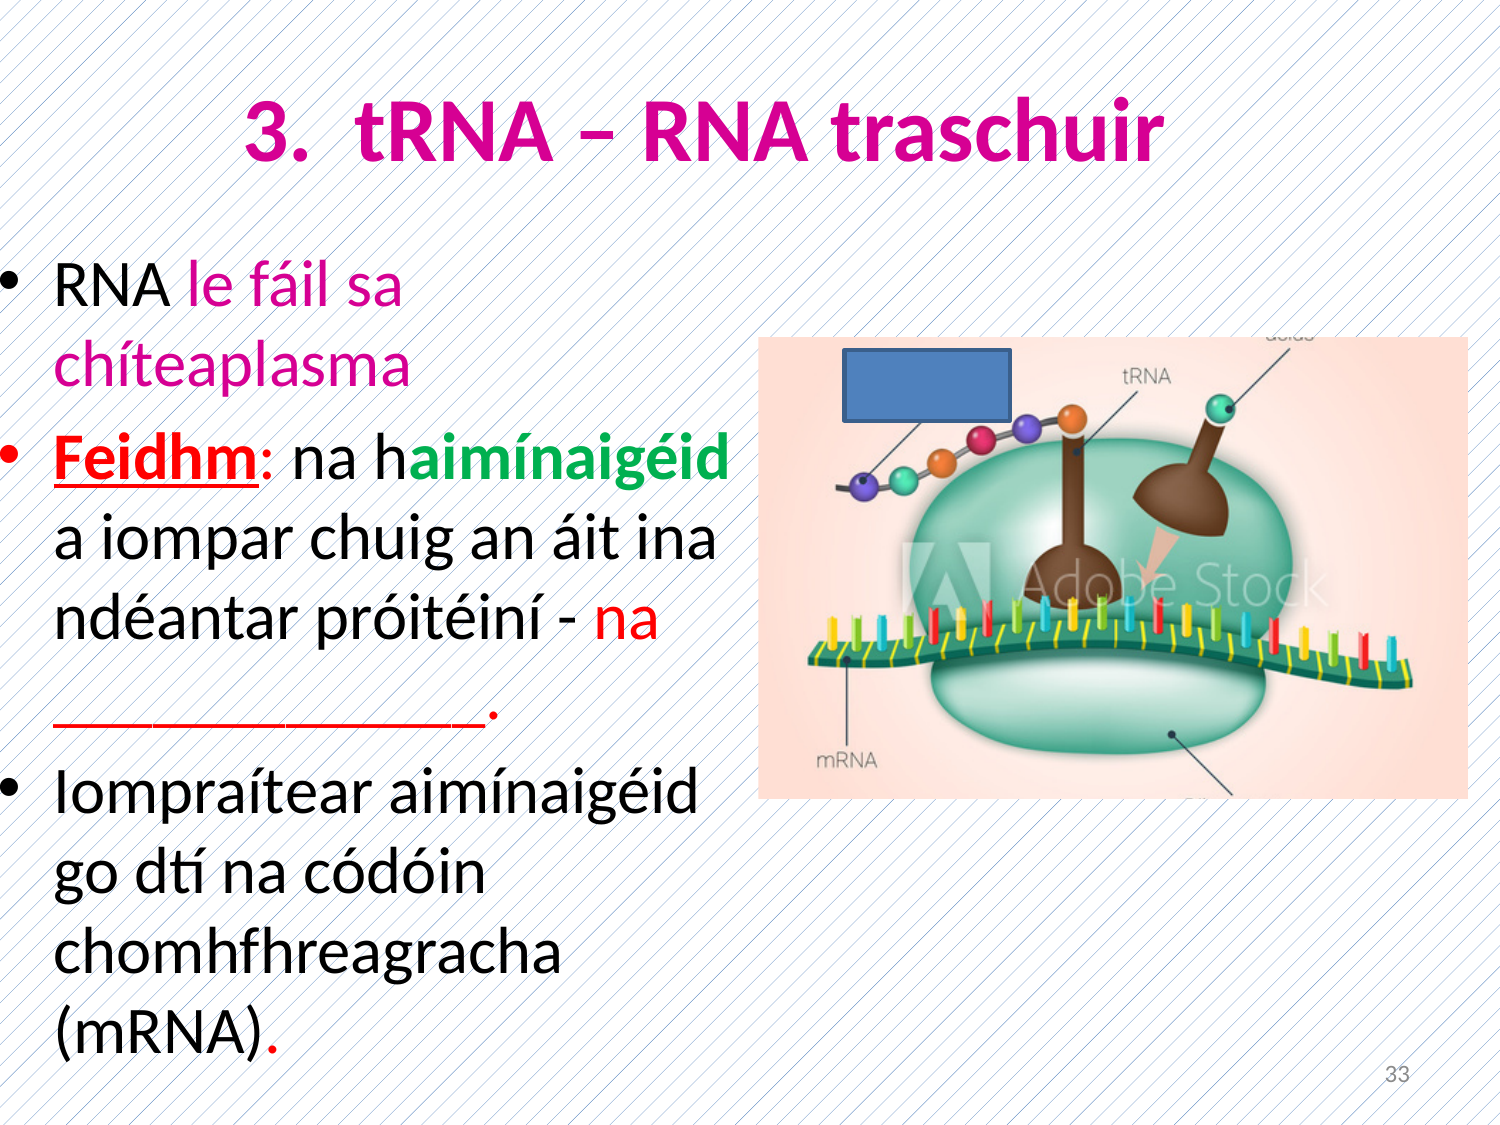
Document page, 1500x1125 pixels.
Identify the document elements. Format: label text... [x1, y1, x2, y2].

picture [758, 337, 1469, 799]
title 3. tRNA – RNA traschuir [29, 30, 1380, 219]
list RNA le fáil sa chíteaplasma Feidhm: na haimínaigéid a iompar chuig an áit ina ndéantar próitéiní - na _____________. Iompraítear aimínaigéid go dtí na códóin chomhfhreagracha (mRNA). [0, 231, 774, 1106]
slide_number 33 [1074, 1042, 1425, 1103]
